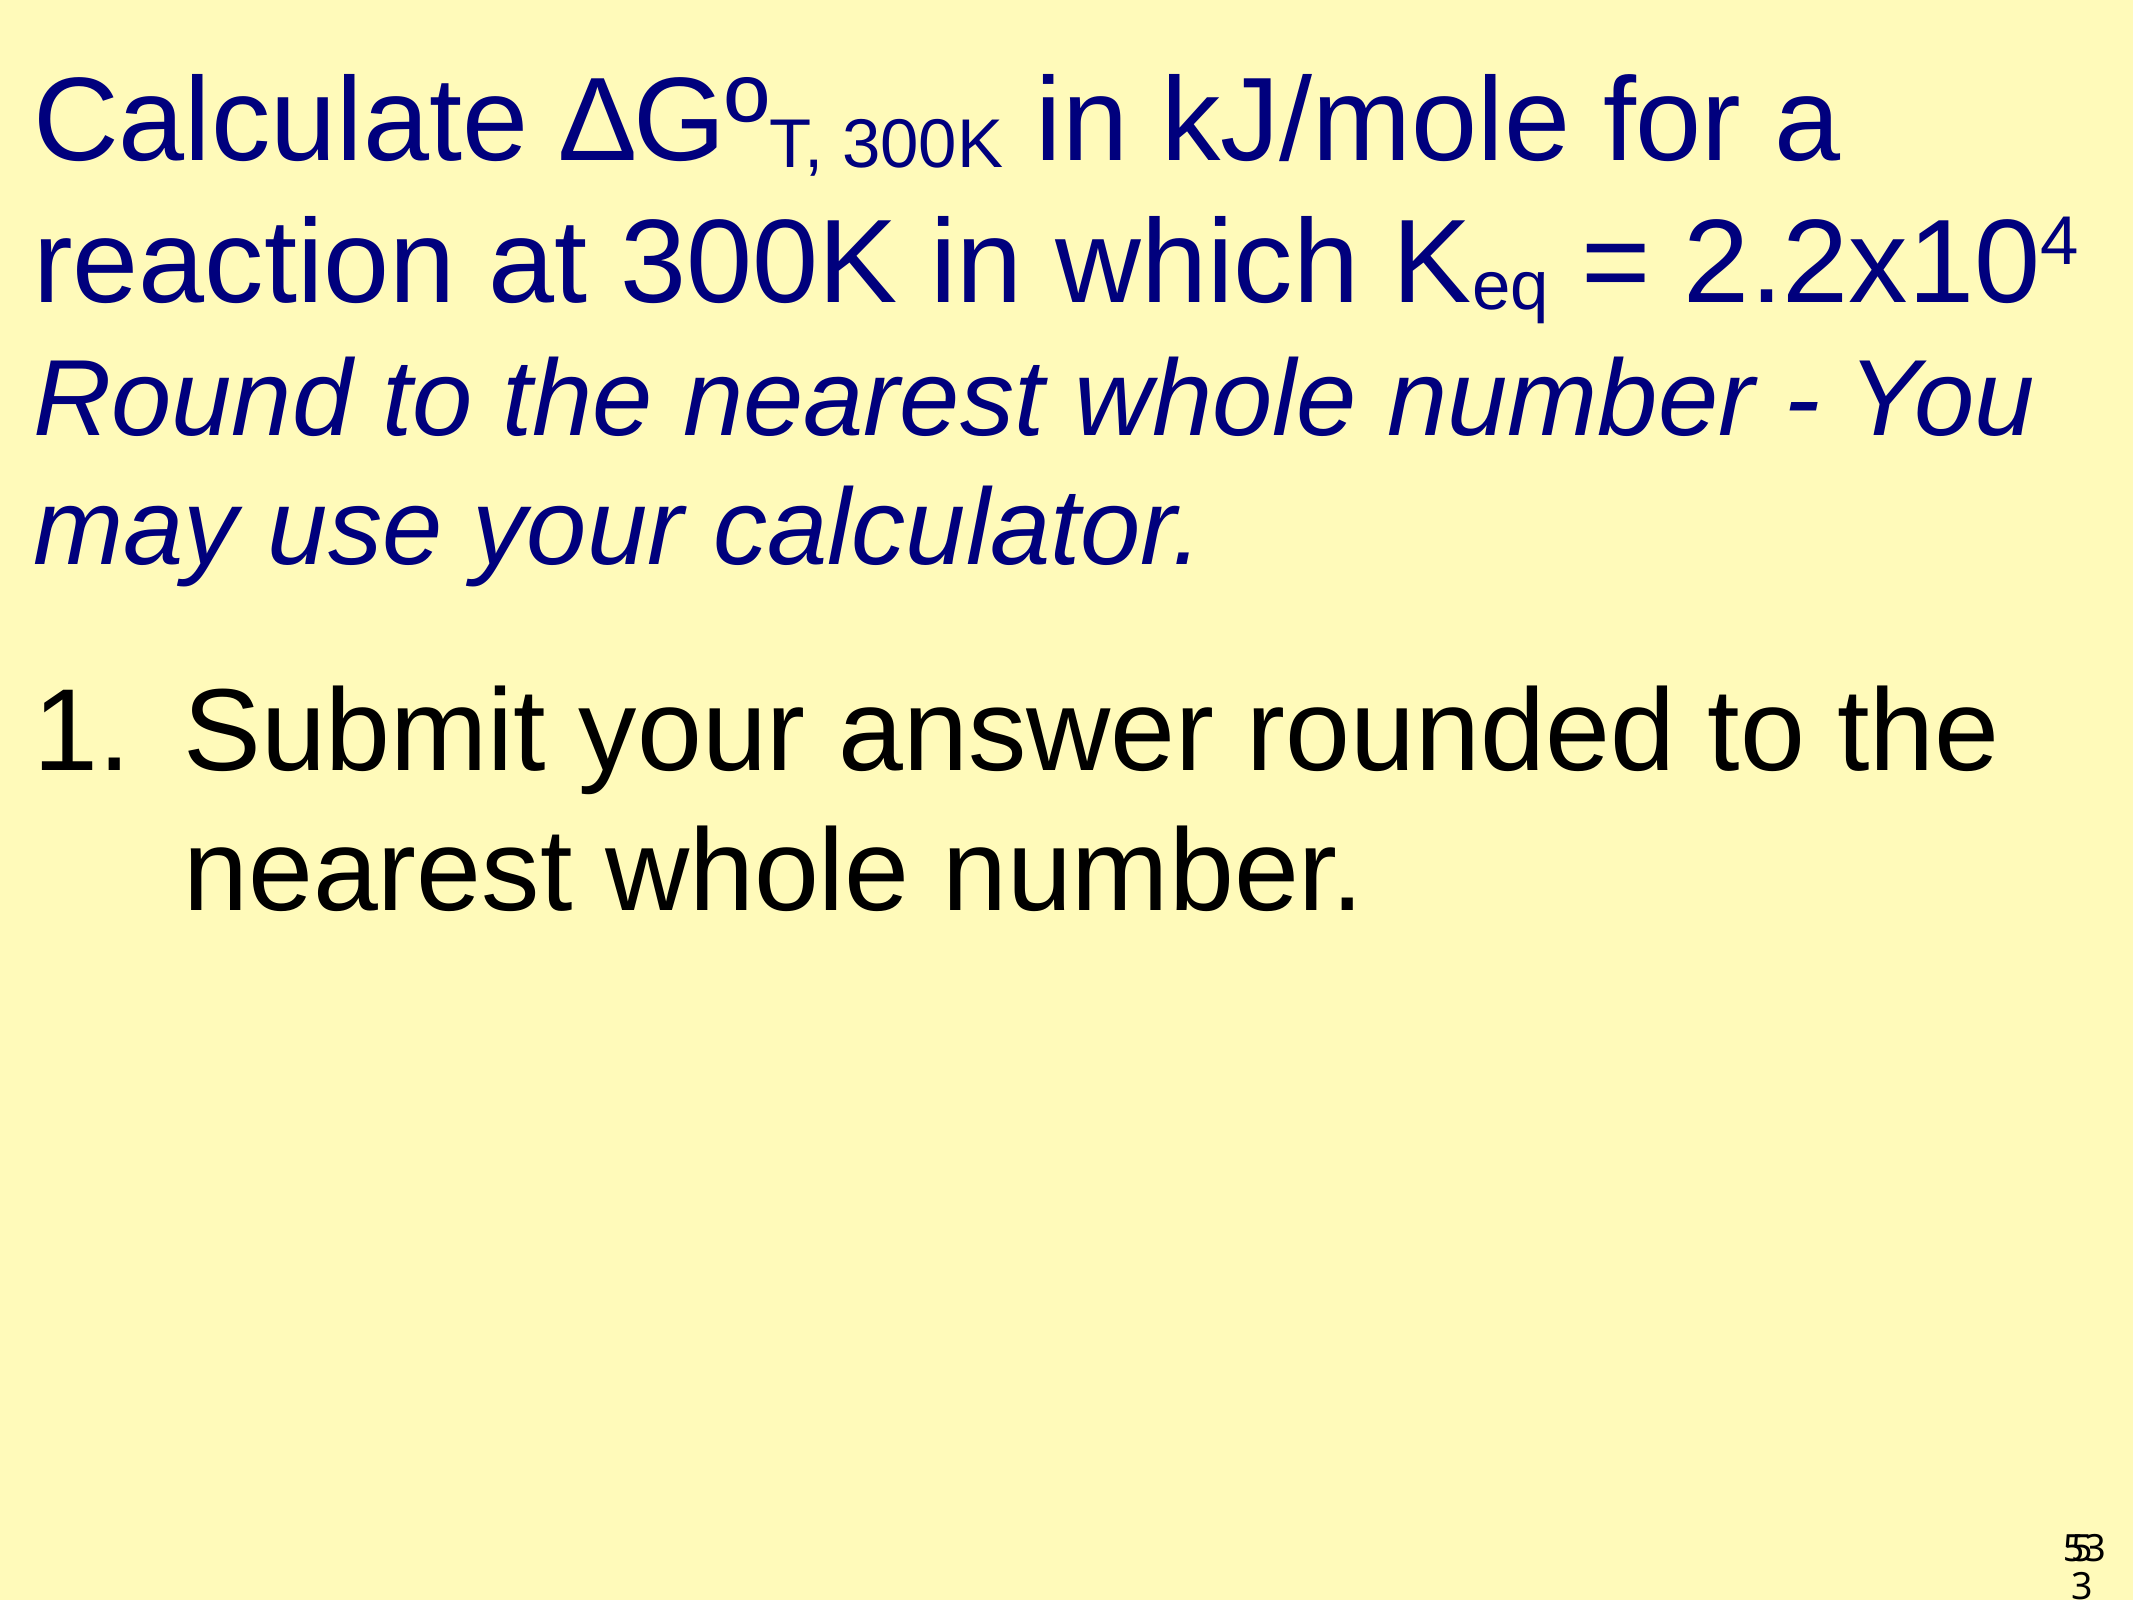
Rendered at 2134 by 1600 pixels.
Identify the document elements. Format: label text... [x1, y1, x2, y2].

text_box 53 [2056, 1516, 2113, 1578]
list Submit your answer rounded to the nearest whole number. [32, 653, 2116, 1578]
title Calculate ∆GºT, 300K in kJ/mole for a reaction at 300K in which Keq = 2.2x104 Round to the nearest whole number - You may use your calculator. [32, 41, 2116, 599]
